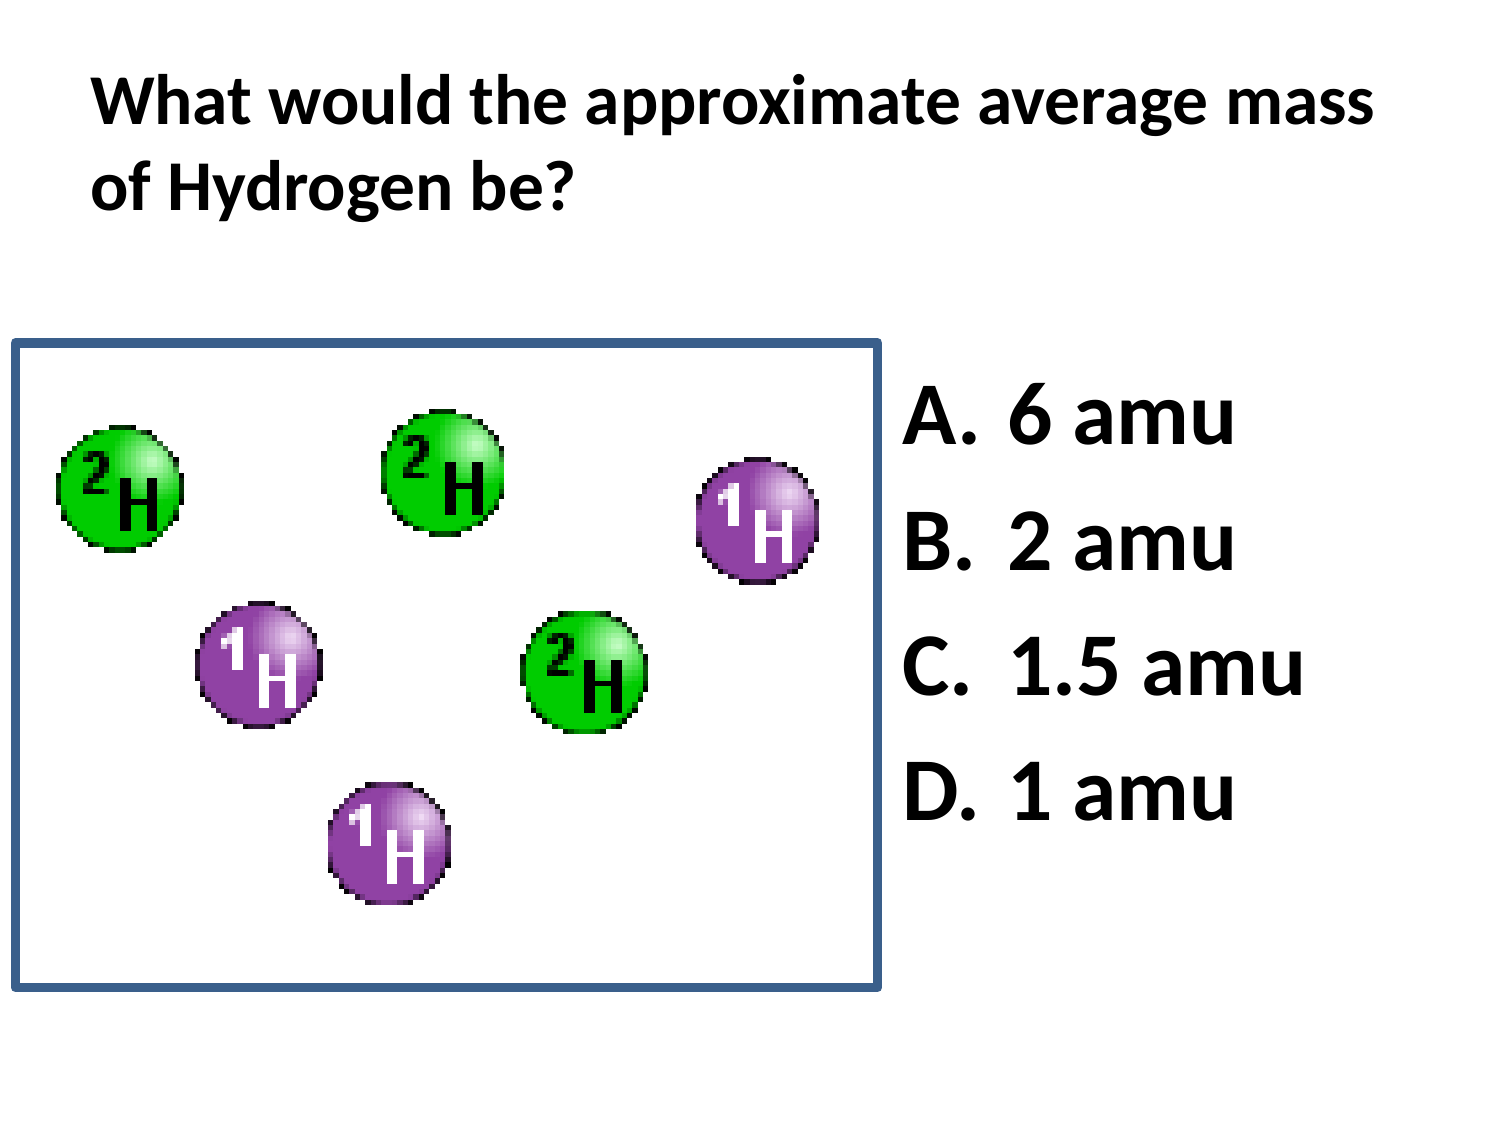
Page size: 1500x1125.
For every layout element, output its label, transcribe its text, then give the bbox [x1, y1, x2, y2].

picture [41, 342, 864, 942]
title What would the approximate average mass of Hydrogen be? [75, 45, 1425, 233]
list 6 amu 2 amu 1.5 amu 1 amu [887, 347, 1450, 900]
text_box [13, 341, 880, 989]
